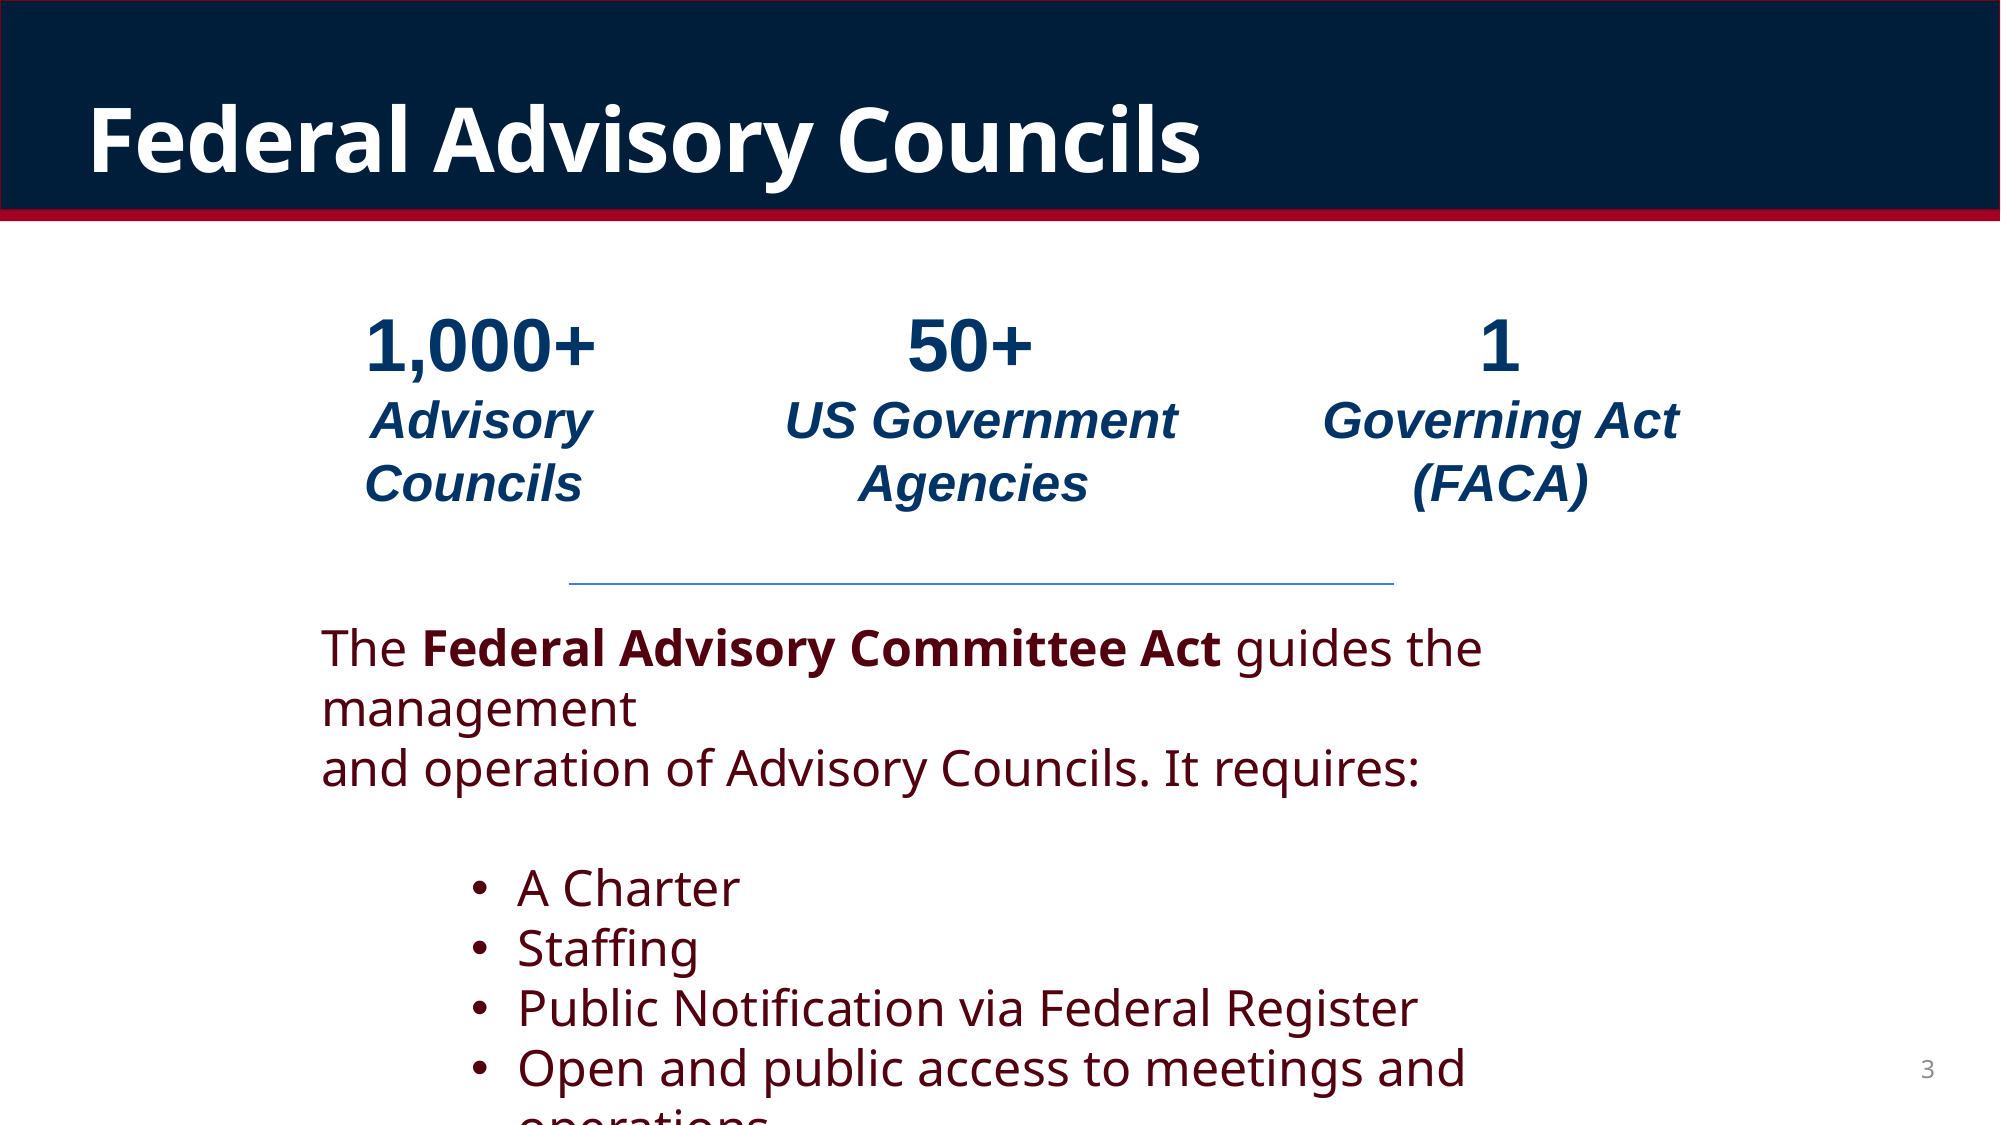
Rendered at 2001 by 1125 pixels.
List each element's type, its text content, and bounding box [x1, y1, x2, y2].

text_box 50+ US Government Agencies [756, 289, 1207, 519]
text_box 1 Governing Act (FACA) [1275, 289, 1726, 519]
text_box The Federal Advisory Committee Act guides the management and operation of Advisory Councils. It requires: A Charter Staffing Public Notification via Federal Register Open and public access to meetings and operations [306, 609, 1657, 1125]
text_box 1,000+ Advisory Councils [256, 289, 707, 519]
title Federal Advisory Councils [71, 79, 1725, 199]
slide_number 3 [1869, 1040, 1950, 1101]
